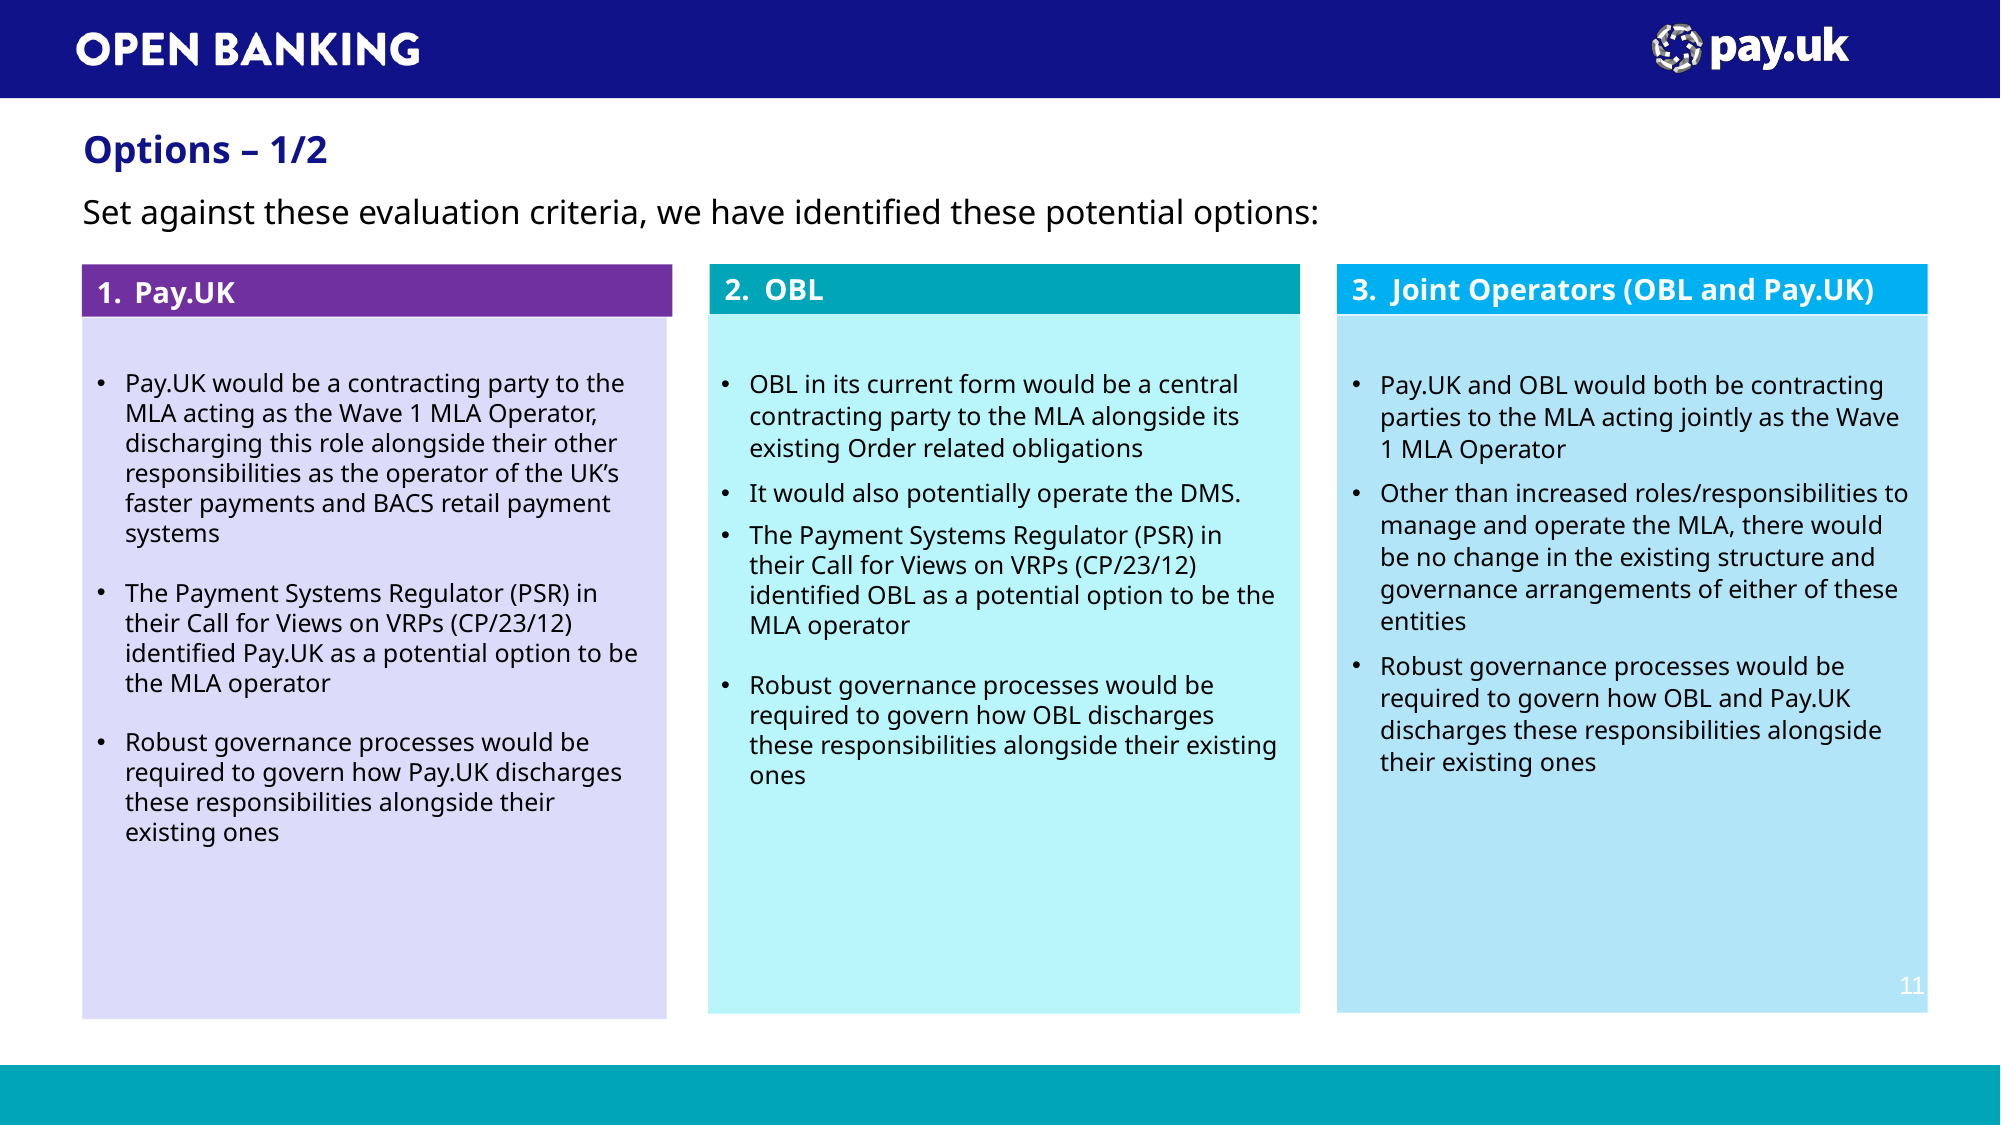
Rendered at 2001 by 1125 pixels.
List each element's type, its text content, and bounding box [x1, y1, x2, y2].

text_box [707, 314, 1301, 1015]
text_box Pay.UK and OBL would both be contracting parties to the MLA acting jointly as the Wave 1 MLA Operator Other than increased roles/responsibilities to manage and operate the MLA, there would be no change in the existing structure and governance arrangements of either of these entities Robust governance processes would be required to govern how OBL and Pay.UK discharges these responsibilities alongside their existing ones [1337, 359, 1928, 784]
picture [1644, 12, 1856, 78]
text_box 3. Joint Operators (OBL and Pay.UK) [1337, 264, 1928, 315]
text_box [81, 317, 668, 1020]
slide_number 11 [1421, 954, 1941, 1014]
text_box Options – 1/2 [68, 118, 1949, 178]
text_box Pay.UK [81, 264, 673, 317]
text_box OBL in its current form would be a central contracting party to the MLA alongside its existing Order related obligations It would also potentially operate the DMS. The Payment Systems Regulator (PSR) in their Call for Views on VRPs (CP/23/12) identified OBL as a potential option to be the MLA operator Robust governance processes would be required to govern how OBL discharges these responsibilities alongside their existing ones [706, 359, 1297, 829]
text_box Set against these evaluation criteria, we have identified these potential options: [67, 183, 1928, 239]
text_box [1336, 314, 1929, 1014]
text_box Pay.UK would be a contracting party to the MLA acting as the Wave 1 MLA Operator, discharging this role alongside their other responsibilities as the operator of the UK’s faster payments and BACS retail payment systems The Payment Systems Regulator (PSR) in their Call for Views on VRPs (CP/23/12) identified Pay.UK as a potential option to be the MLA operator Robust governance processes would be required to govern how Pay.UK discharges these responsibilities alongside their existing ones [81, 360, 667, 855]
picture [43, 0, 452, 99]
text_box 2. OBL [709, 264, 1301, 315]
